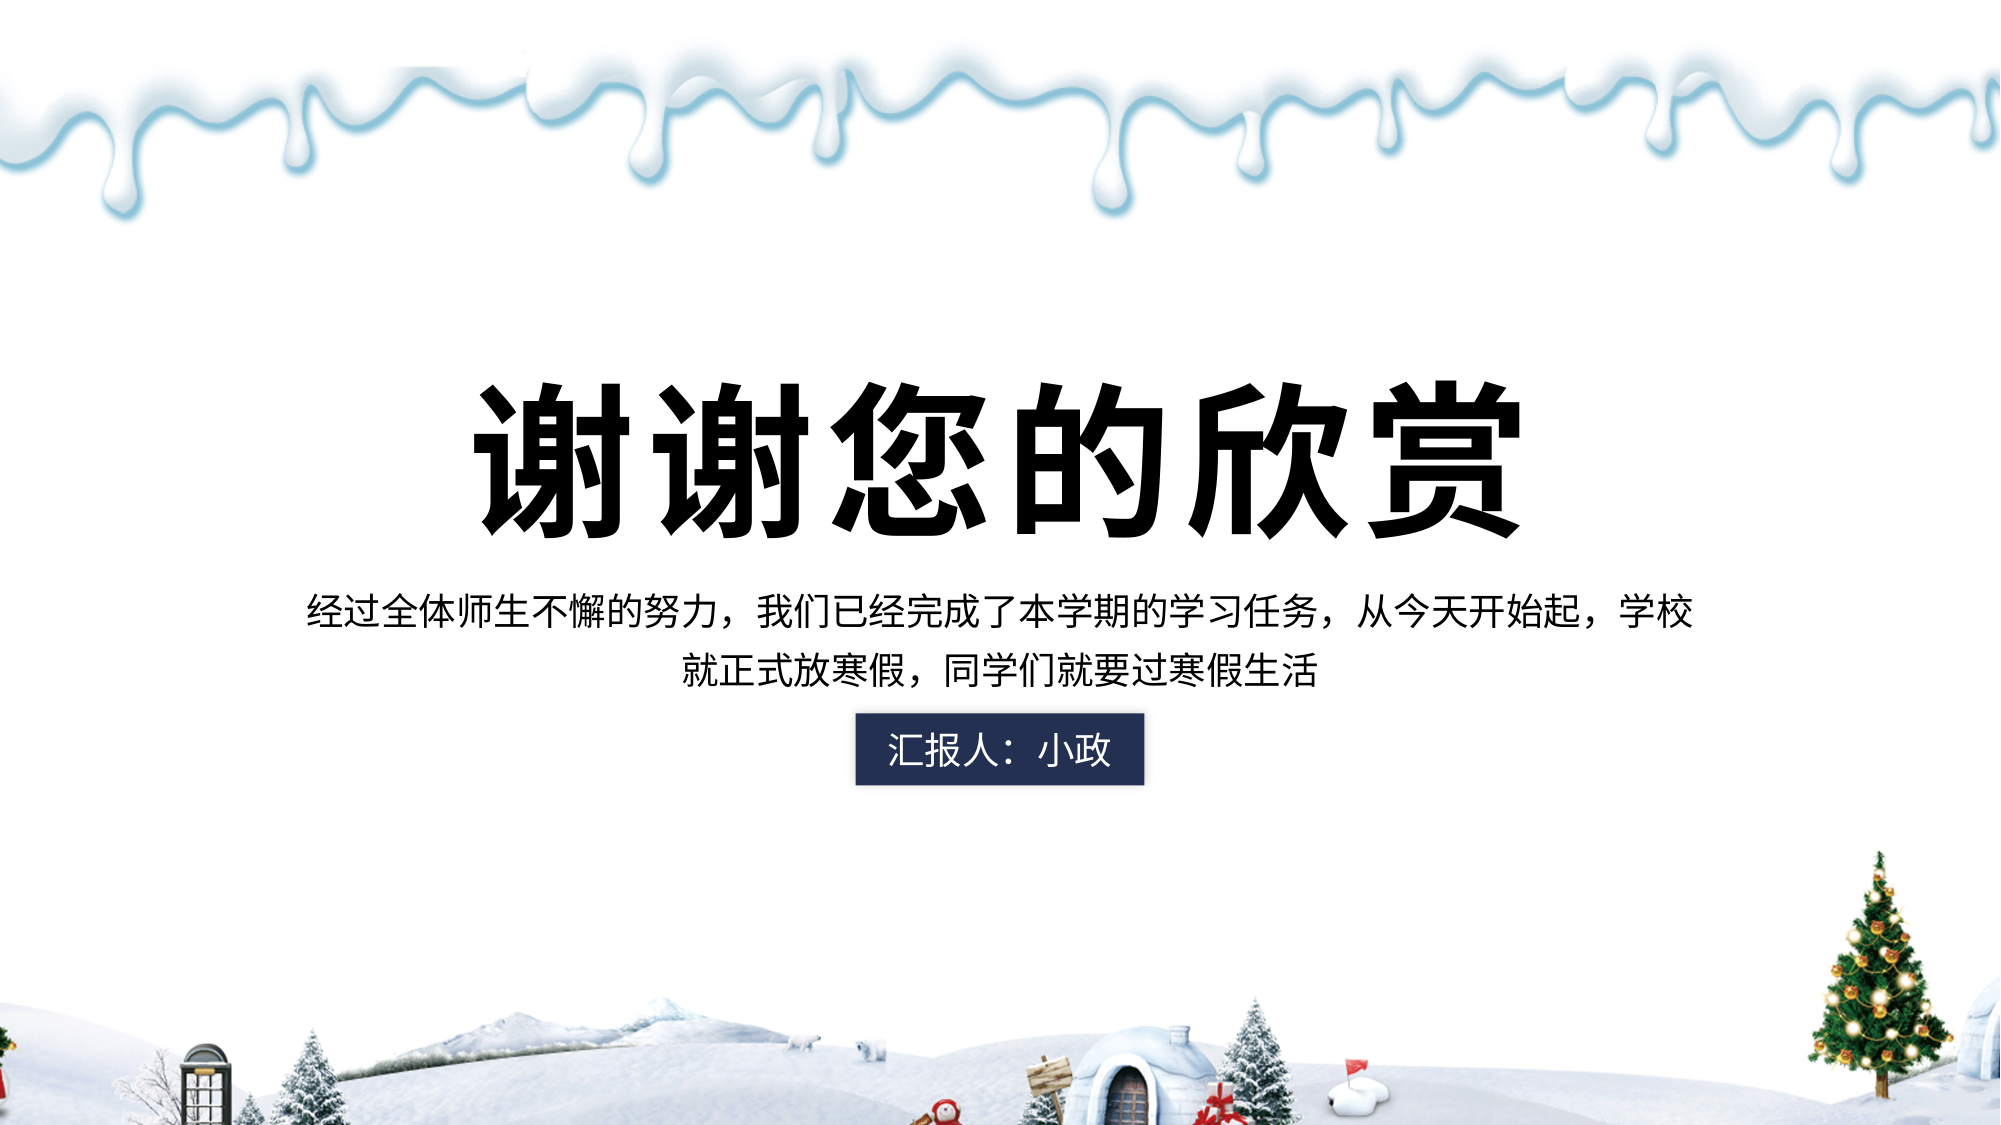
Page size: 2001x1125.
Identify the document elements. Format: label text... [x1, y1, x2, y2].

text_box 汇报人：小政 [855, 712, 1145, 787]
text_box 谢谢您的欣赏 [418, 350, 1582, 566]
text_box 经过全体师生不懈的努力，我们已经完成了本学期的学习任务，从今天开始起，学校就正式放寒假，同学们就要过寒假生活 [279, 567, 1721, 699]
picture [0, 804, 2000, 1125]
picture [0, 0, 2000, 257]
